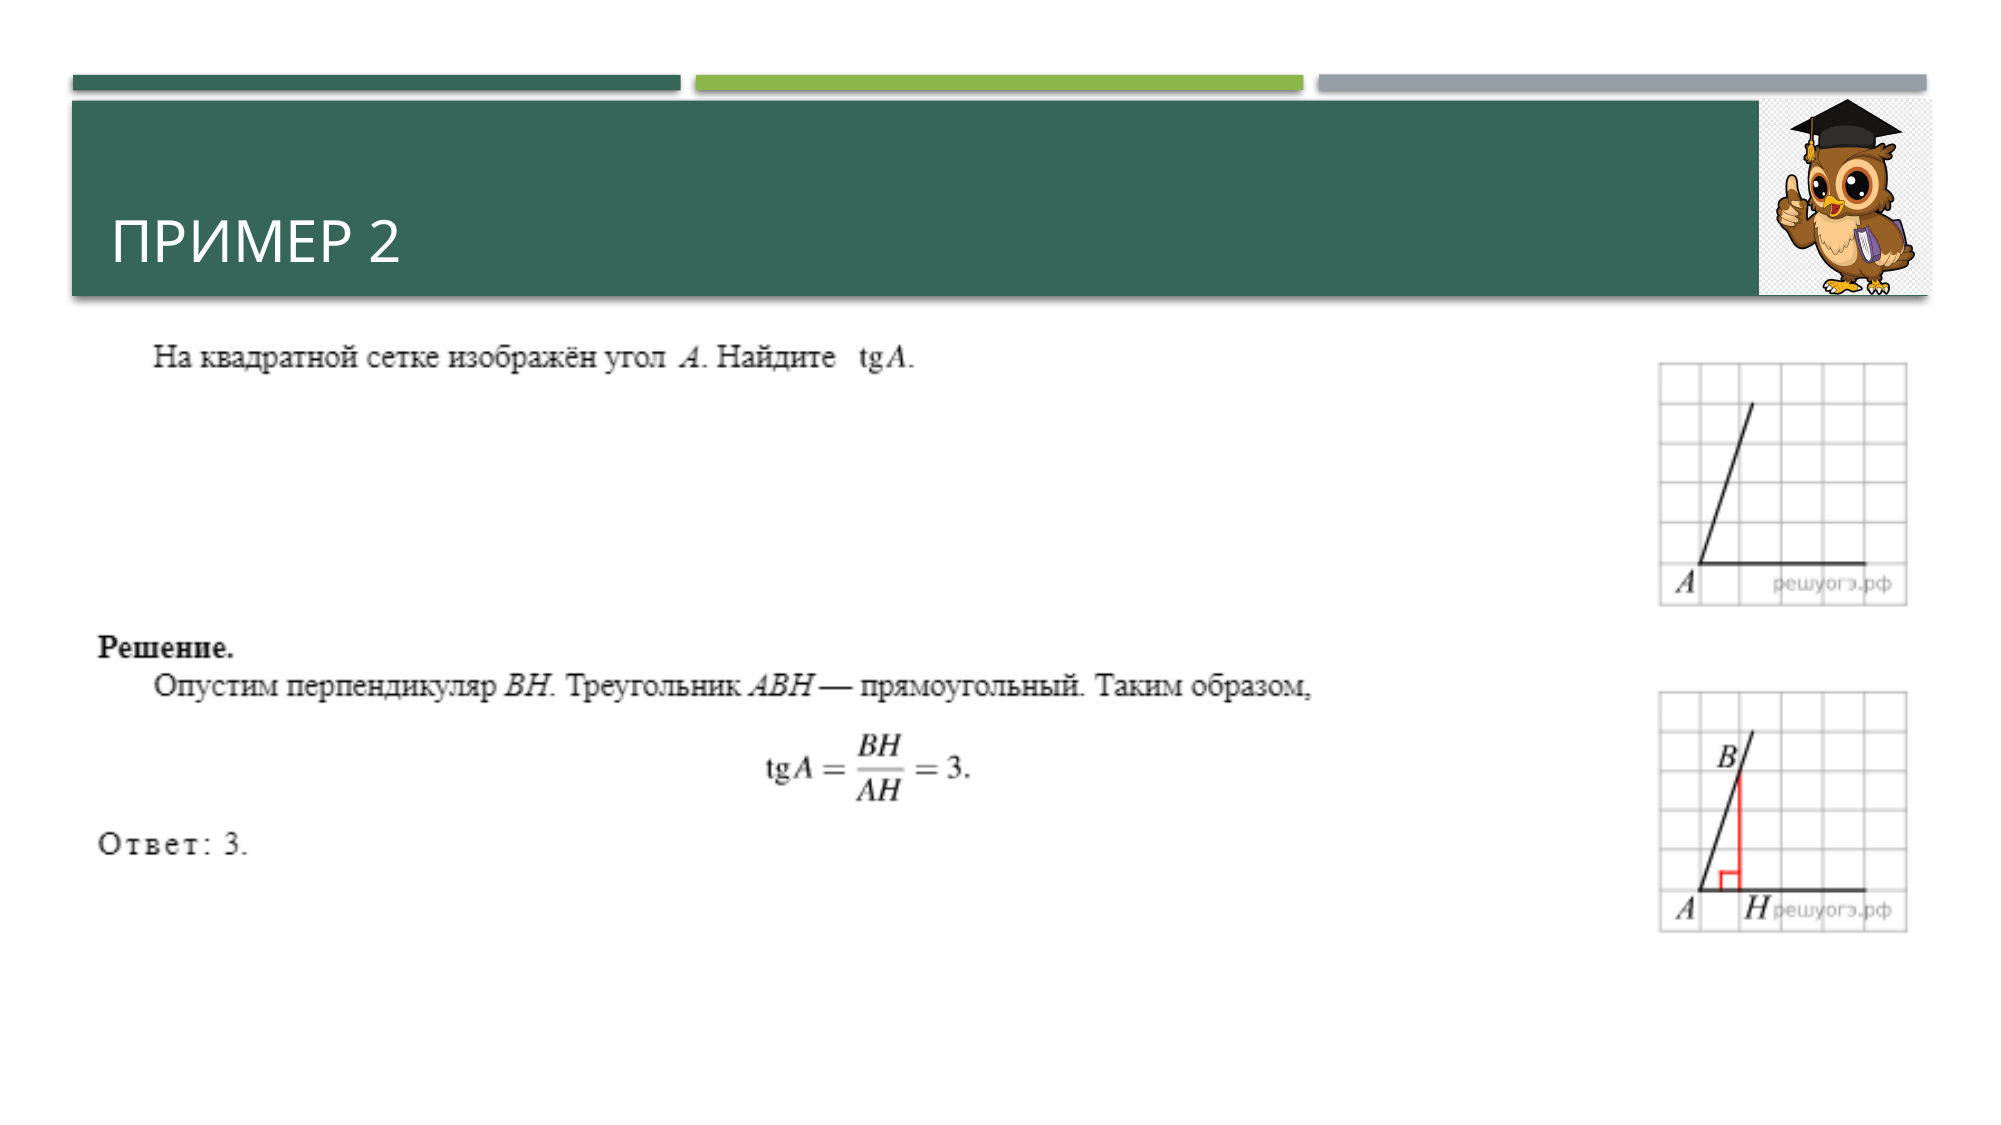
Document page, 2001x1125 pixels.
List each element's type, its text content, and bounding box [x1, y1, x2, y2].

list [94, 340, 1936, 950]
picture [1759, 99, 1932, 295]
title Пример 2 [95, 115, 1753, 282]
